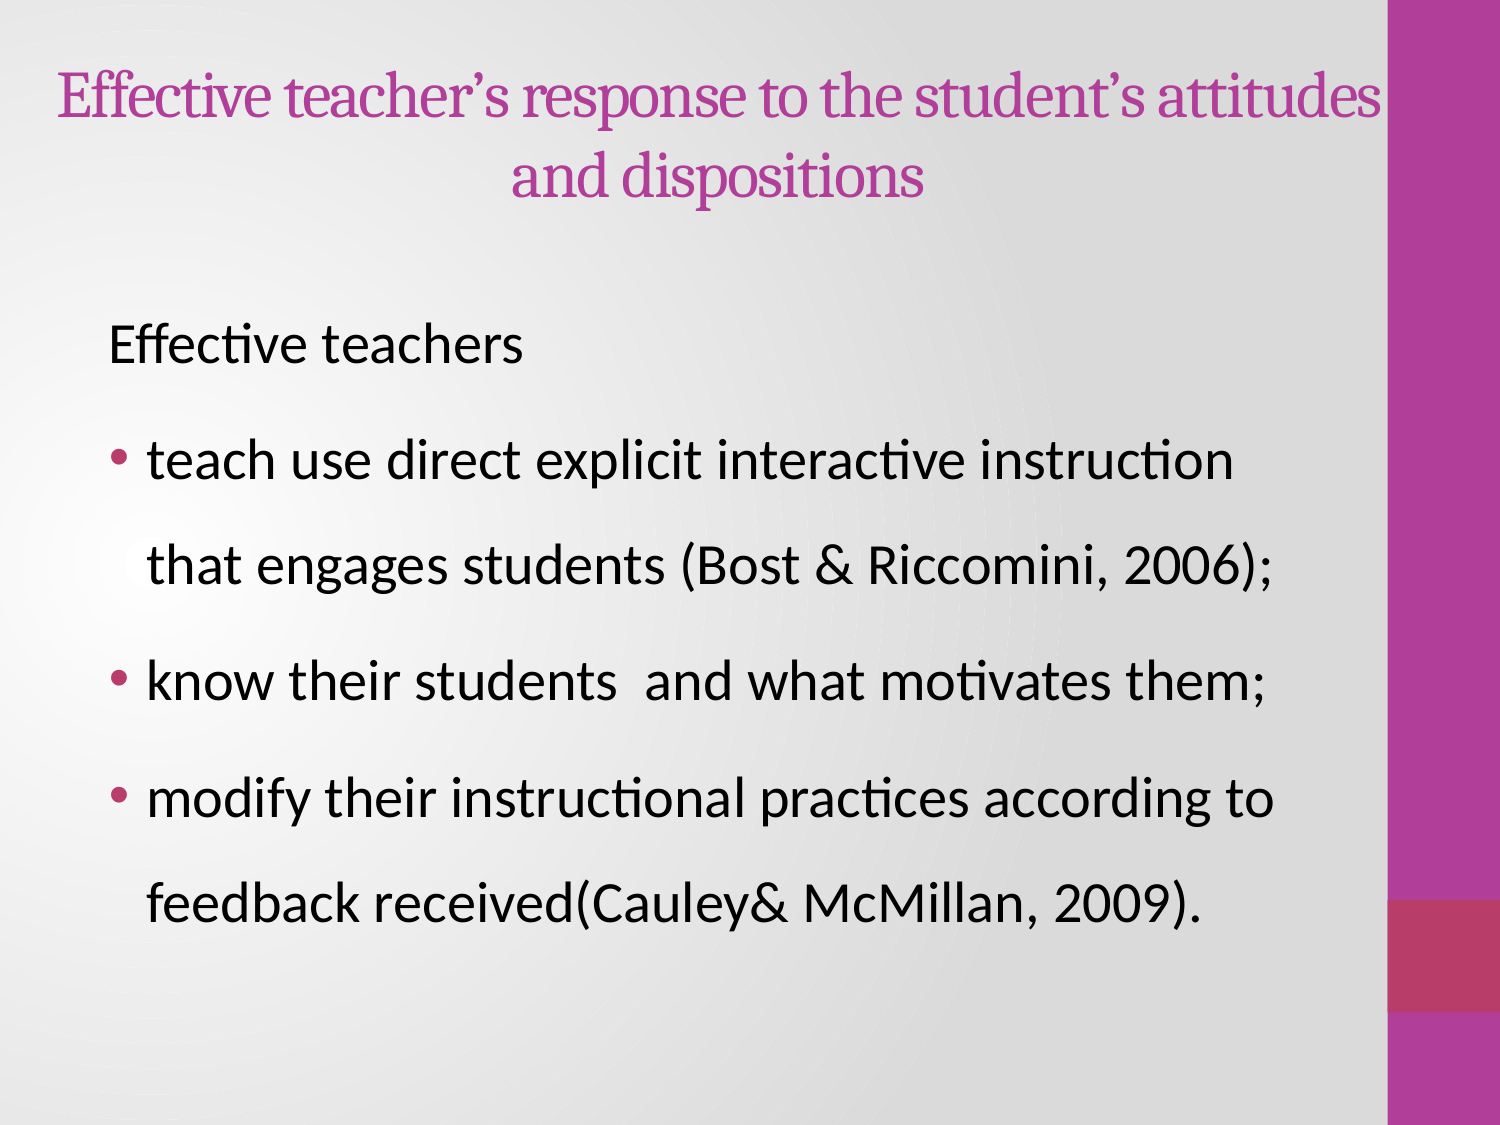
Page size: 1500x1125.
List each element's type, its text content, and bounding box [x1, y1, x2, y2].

list Effective teachers teach use direct explicit interactive instruction that engages students (Bost & Riccomini, 2006); know their students and what motivates them; modify their instructional practices according to feedback received(Cauley& McMillan, 2009). [75, 262, 1325, 1050]
title Effective teacher’s response to the student’s attitudes and dispositions [24, 37, 1413, 225]
